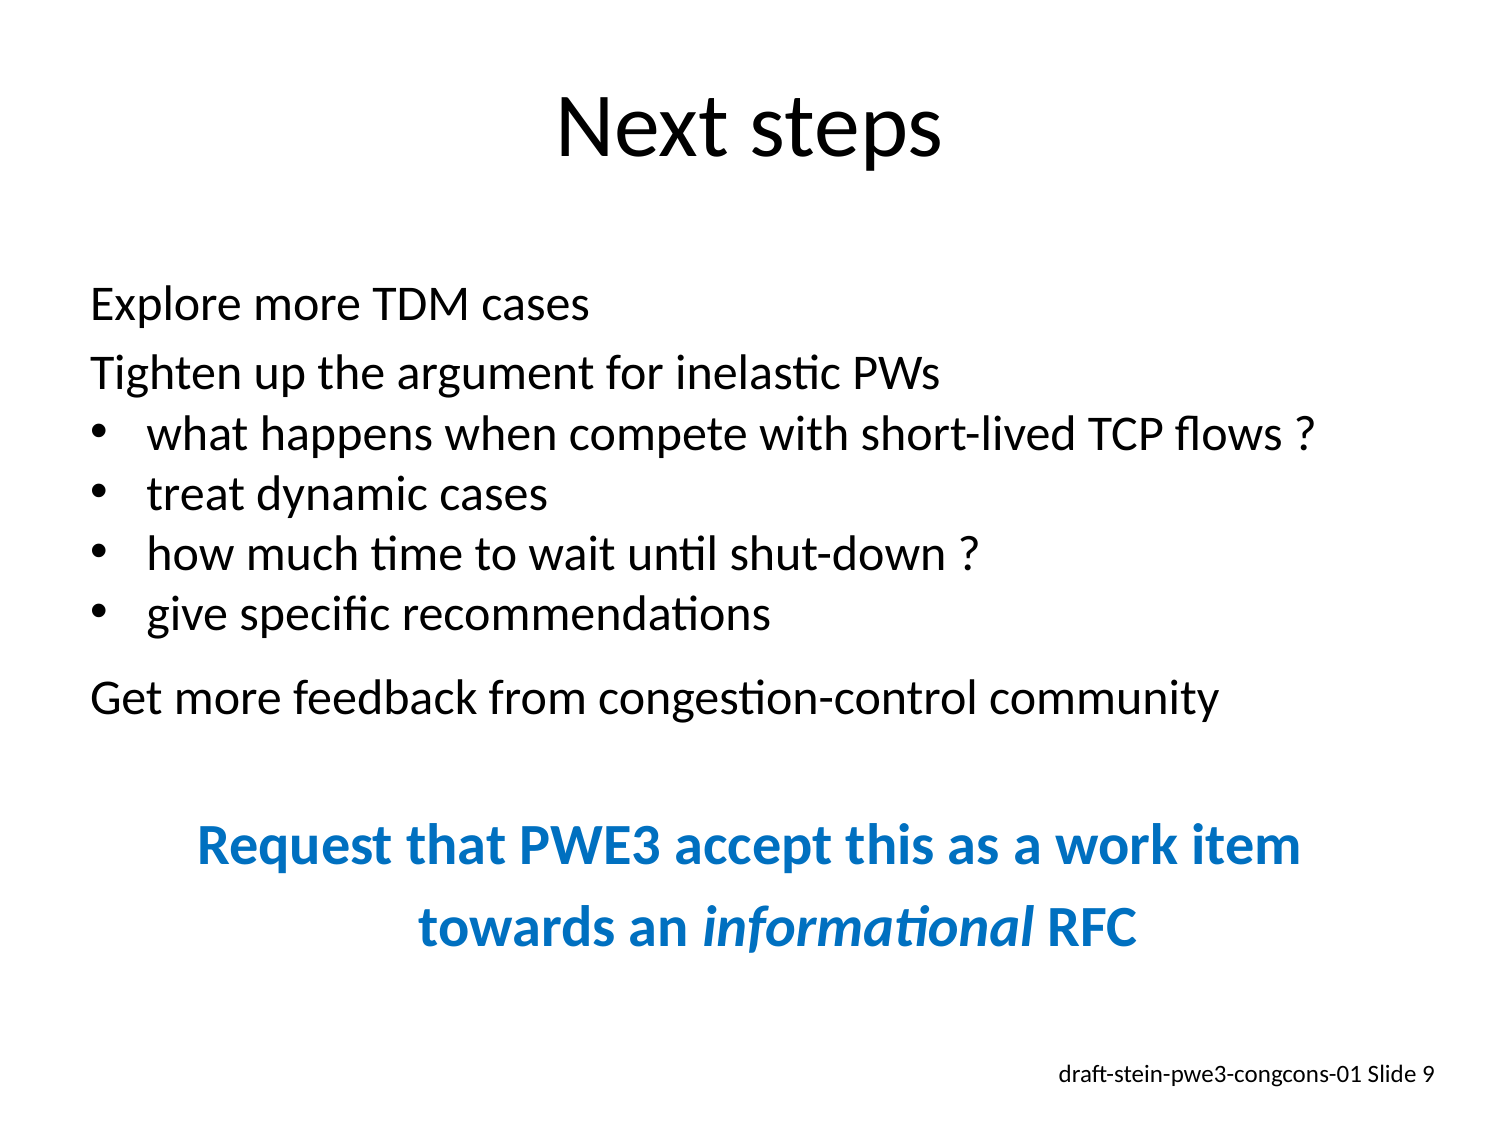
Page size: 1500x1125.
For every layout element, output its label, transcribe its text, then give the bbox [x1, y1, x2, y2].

list Explore more TDM cases Tighten up the argument for inelastic PWs what happens when compete with short-lived TCP flows ? treat dynamic cases how much time to wait until shut-down ? give specific recommendations Get more feedback from congestion-control community Request that PWE3 accept this as a work item towards an informational RFC [75, 262, 1425, 1005]
title Next steps [75, 45, 1425, 194]
slide_number draft-stein-pwe3-congcons-01 Slide 9 [1043, 1042, 1457, 1103]
